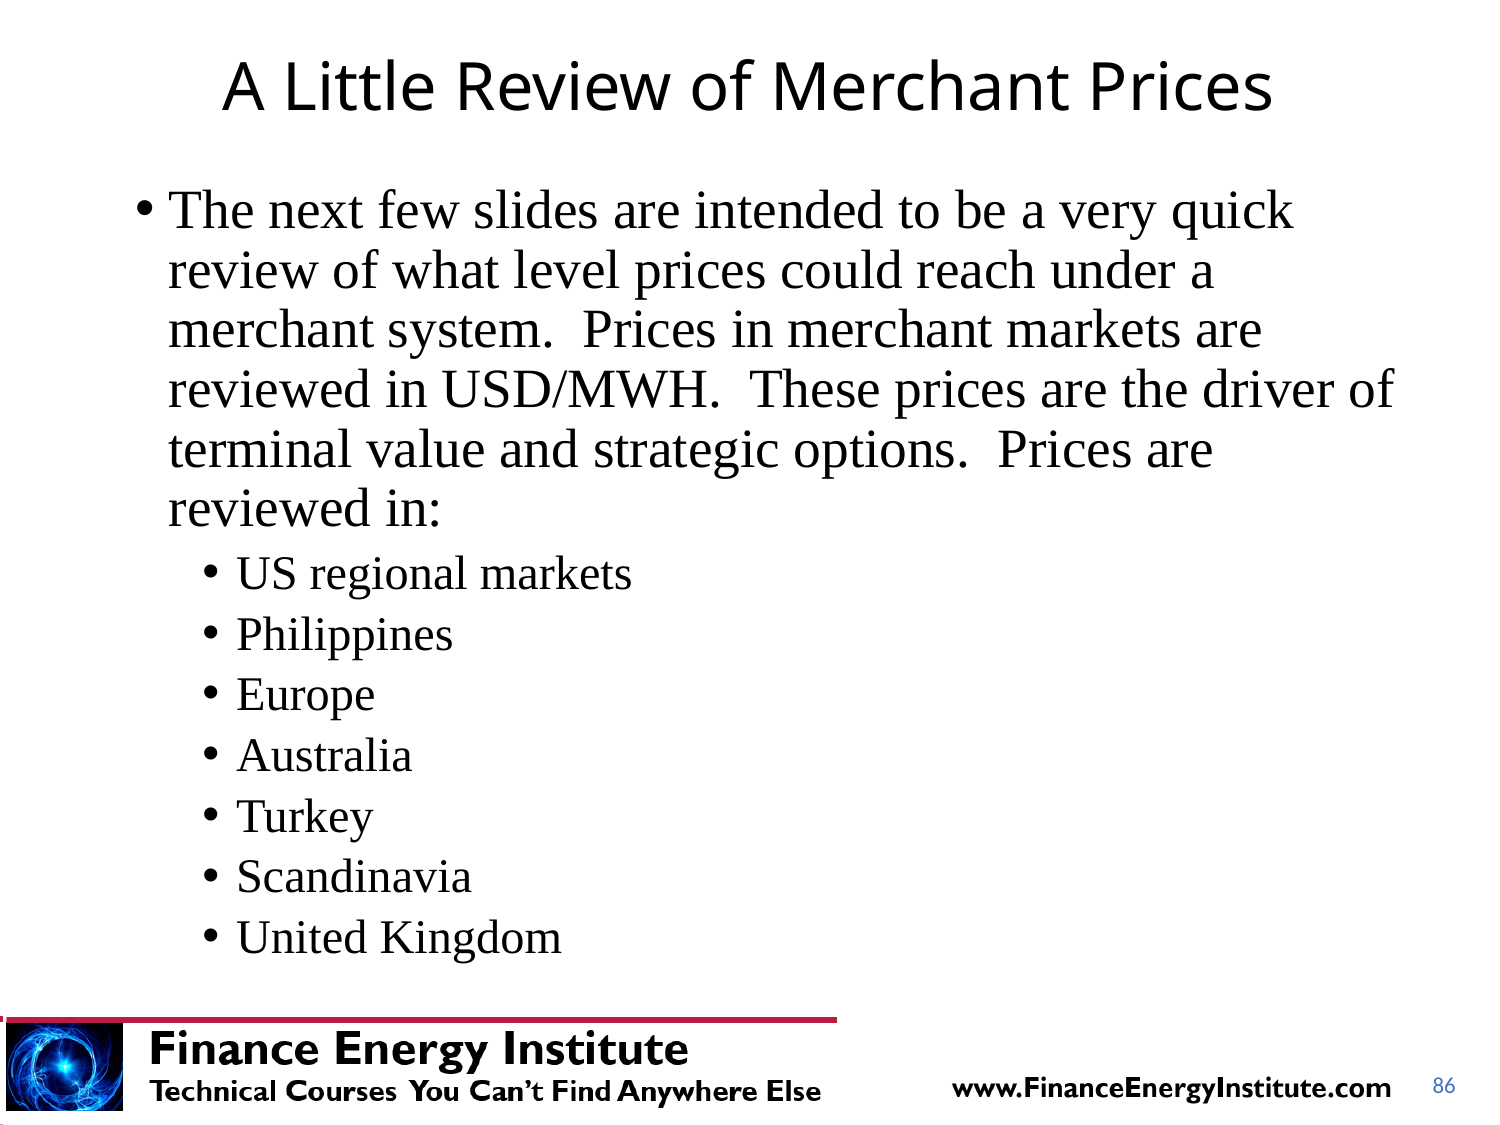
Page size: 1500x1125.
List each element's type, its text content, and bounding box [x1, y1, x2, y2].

slide_number 86 [1399, 1063, 1490, 1108]
title A Little Review of Merchant Prices [120, 32, 1378, 146]
picture [0, 1006, 837, 1125]
picture [947, 1071, 1399, 1108]
list The next few slides are intended to be a very quick review of what level prices could reach under a merchant system. Prices in merchant markets are reviewed in USD/MWH. These prices are the driver of terminal value and strategic options. Prices are reviewed in: US regional markets Philippines Europe Australia Turkey Scandinavia United Kingdom [120, 173, 1417, 980]
